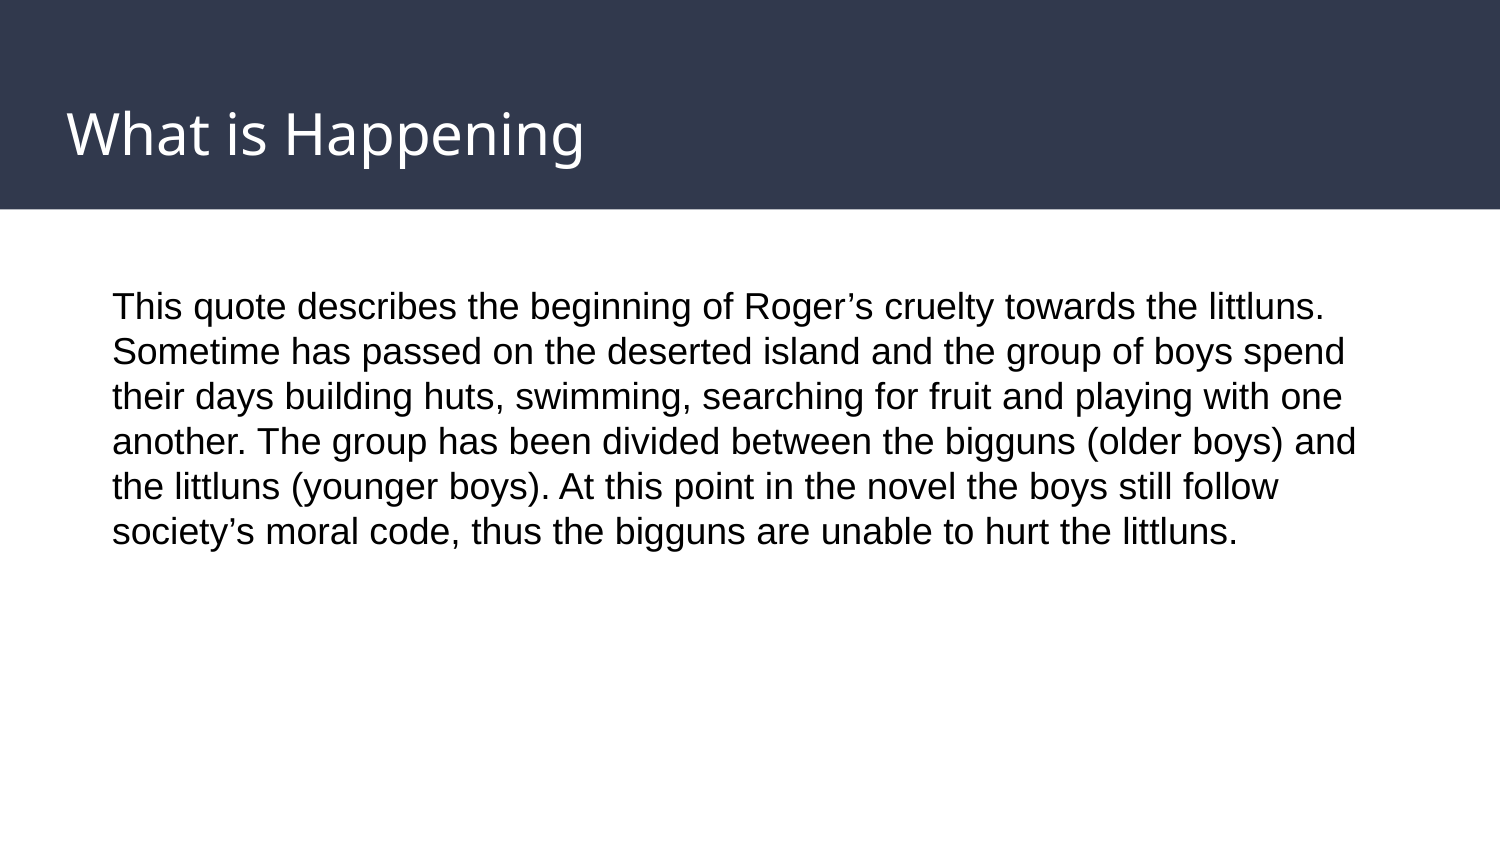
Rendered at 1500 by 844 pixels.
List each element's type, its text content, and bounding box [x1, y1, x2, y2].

title What is Happening [51, 82, 1449, 185]
text_box This quote describes the beginning of Roger’s cruelty towards the littluns. Sometime has passed on the deserted island and the group of boys spend their days building huts, swimming, searching for fruit and playing with one another. The group has been divided between the bigguns (older boys) and the littluns (younger boys). At this point in the novel the boys still follow society’s moral code, thus the bigguns are unable to hurt the littluns. [97, 266, 1408, 785]
